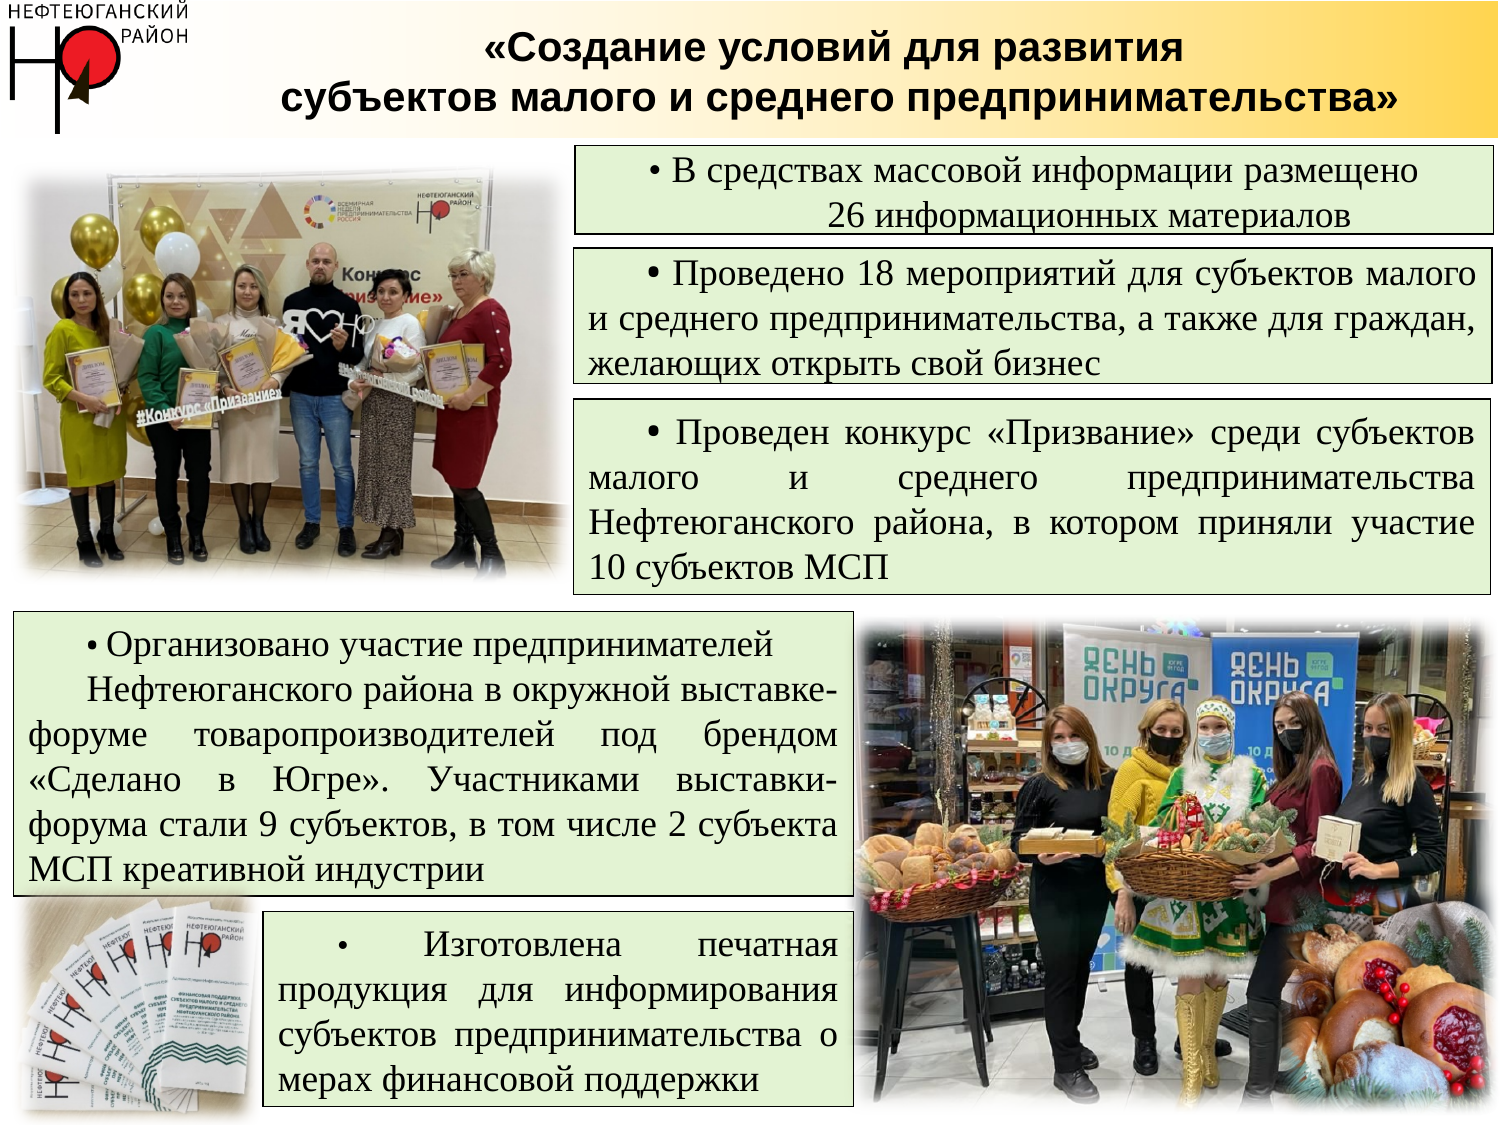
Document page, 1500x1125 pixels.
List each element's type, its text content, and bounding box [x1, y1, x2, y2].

picture [10, 162, 574, 585]
text_box • В средствах массовой информации размещено 26 информационных материалов [575, 145, 1494, 235]
picture [9, 0, 187, 134]
text_box • Изготовлена печатная продукция для информирования субъектов предпринимательства о мерах финансовой поддержки [267, 911, 838, 1107]
text_box • Проведено 18 мероприятий для субъектов малого и среднего предпринимательства, а также для граждан, желающих открыть свой бизнес [577, 247, 1492, 384]
picture [843, 613, 1500, 1117]
picture [11, 878, 262, 1125]
text_box • Организовано участие предпринимателей Нефтеюганского района в окружной выставке-форуме товаропроизводителей под брендом «Сделано в Югре». Участниками выставки-форума стали 9 субъектов, в том числе 2 субъекта МСП креативной индустрии [13, 611, 854, 897]
text_box • Проведен конкурс «Призвание» среди субъектов малого и среднего предпринимательства Нефтеюганского района, в котором приняли участие 10 субъектов МСП [573, 398, 1491, 595]
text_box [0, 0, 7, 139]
text_box «Создание условий для развития субъектов малого и среднего предпринимательства» [188, 0, 1500, 139]
